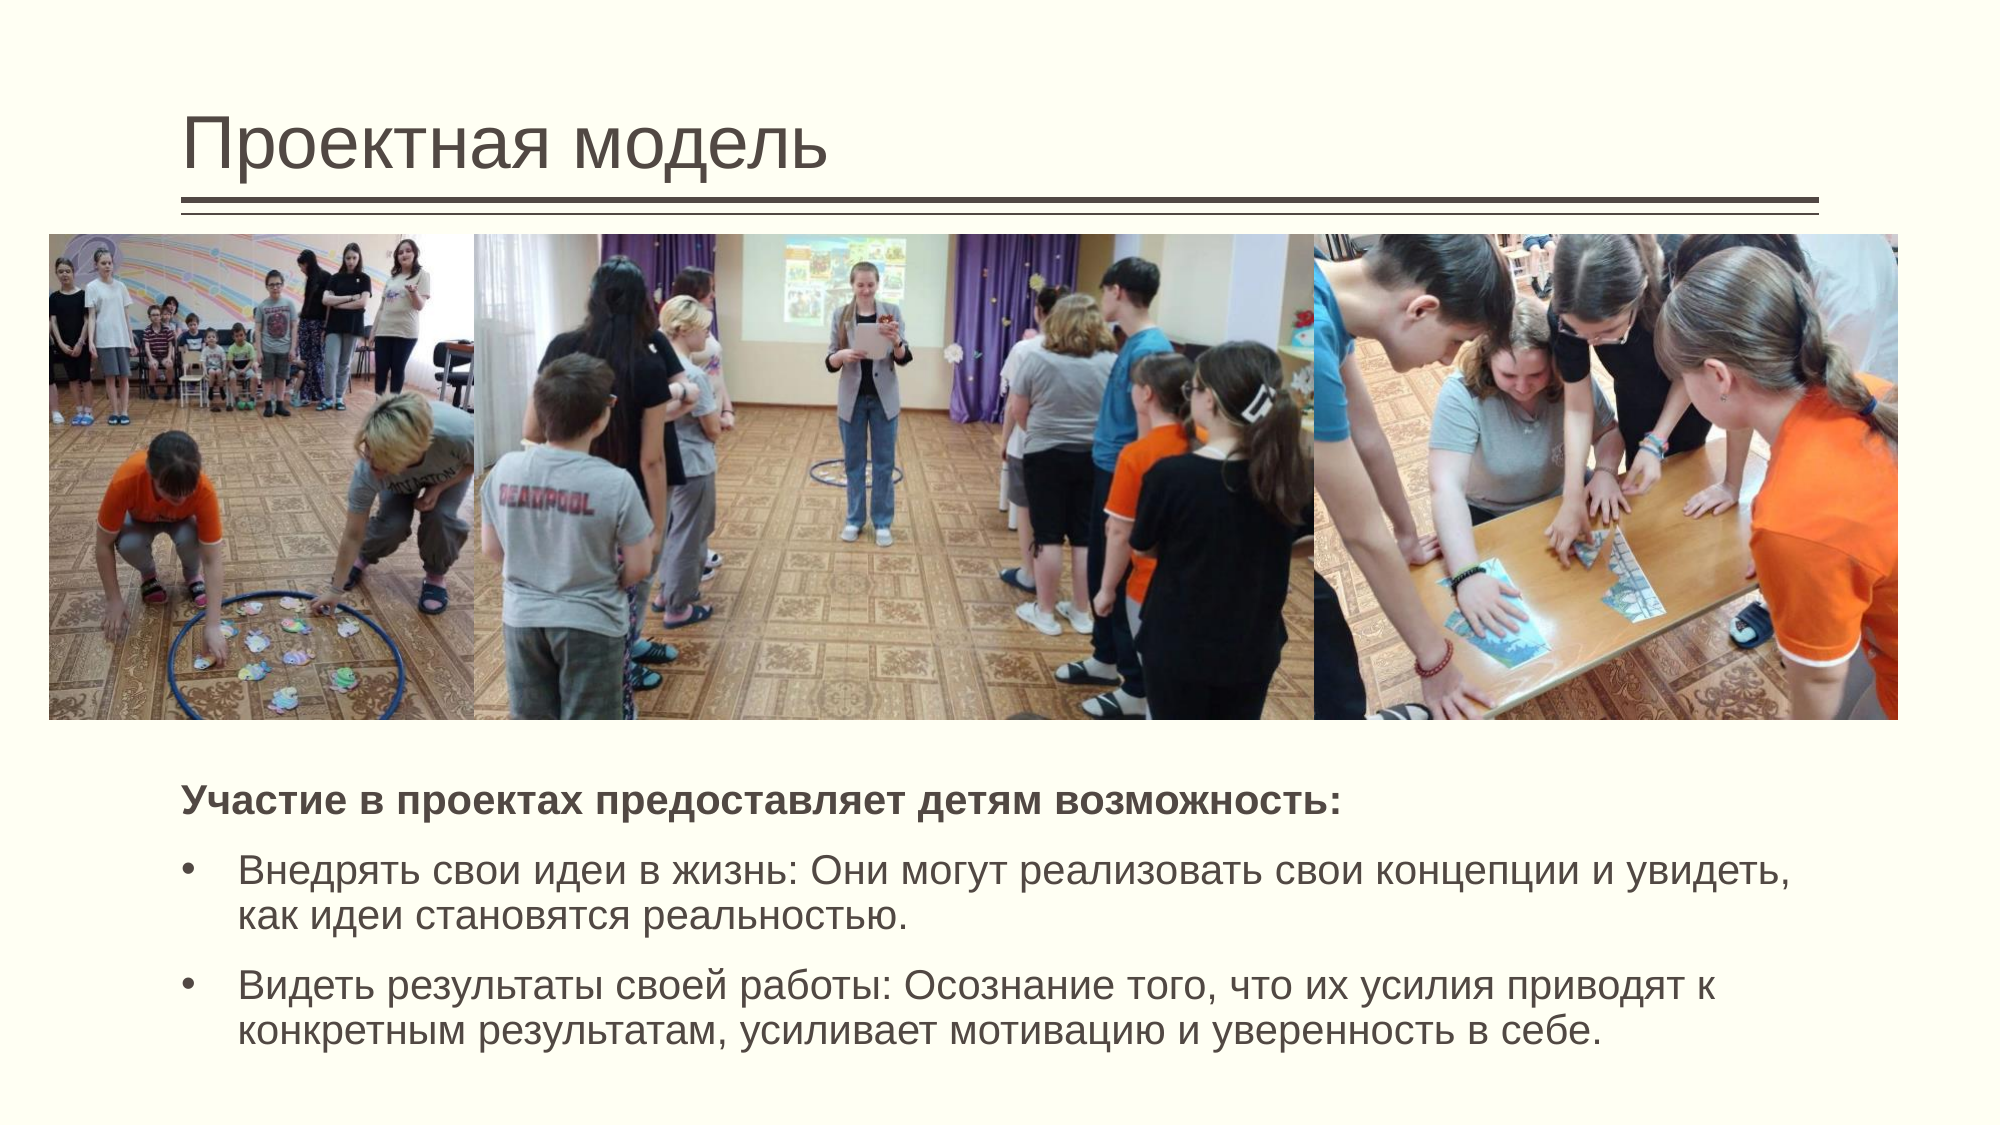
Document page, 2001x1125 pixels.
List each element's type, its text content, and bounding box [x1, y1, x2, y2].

list Участие в проектах предоставляет детям возможность: Внедрять свои идеи в жизнь: Они могут реализовать свои концепции и увидеть, как идеи становятся реальностью. Видеть результаты своей работы: Осознание того, что их усилия приводят к конкретным результатам, усиливает мотивацию и уверенность в себе. [181, 770, 1819, 1113]
picture [49, 234, 1898, 721]
title Проектная модель [181, 12, 1819, 193]
